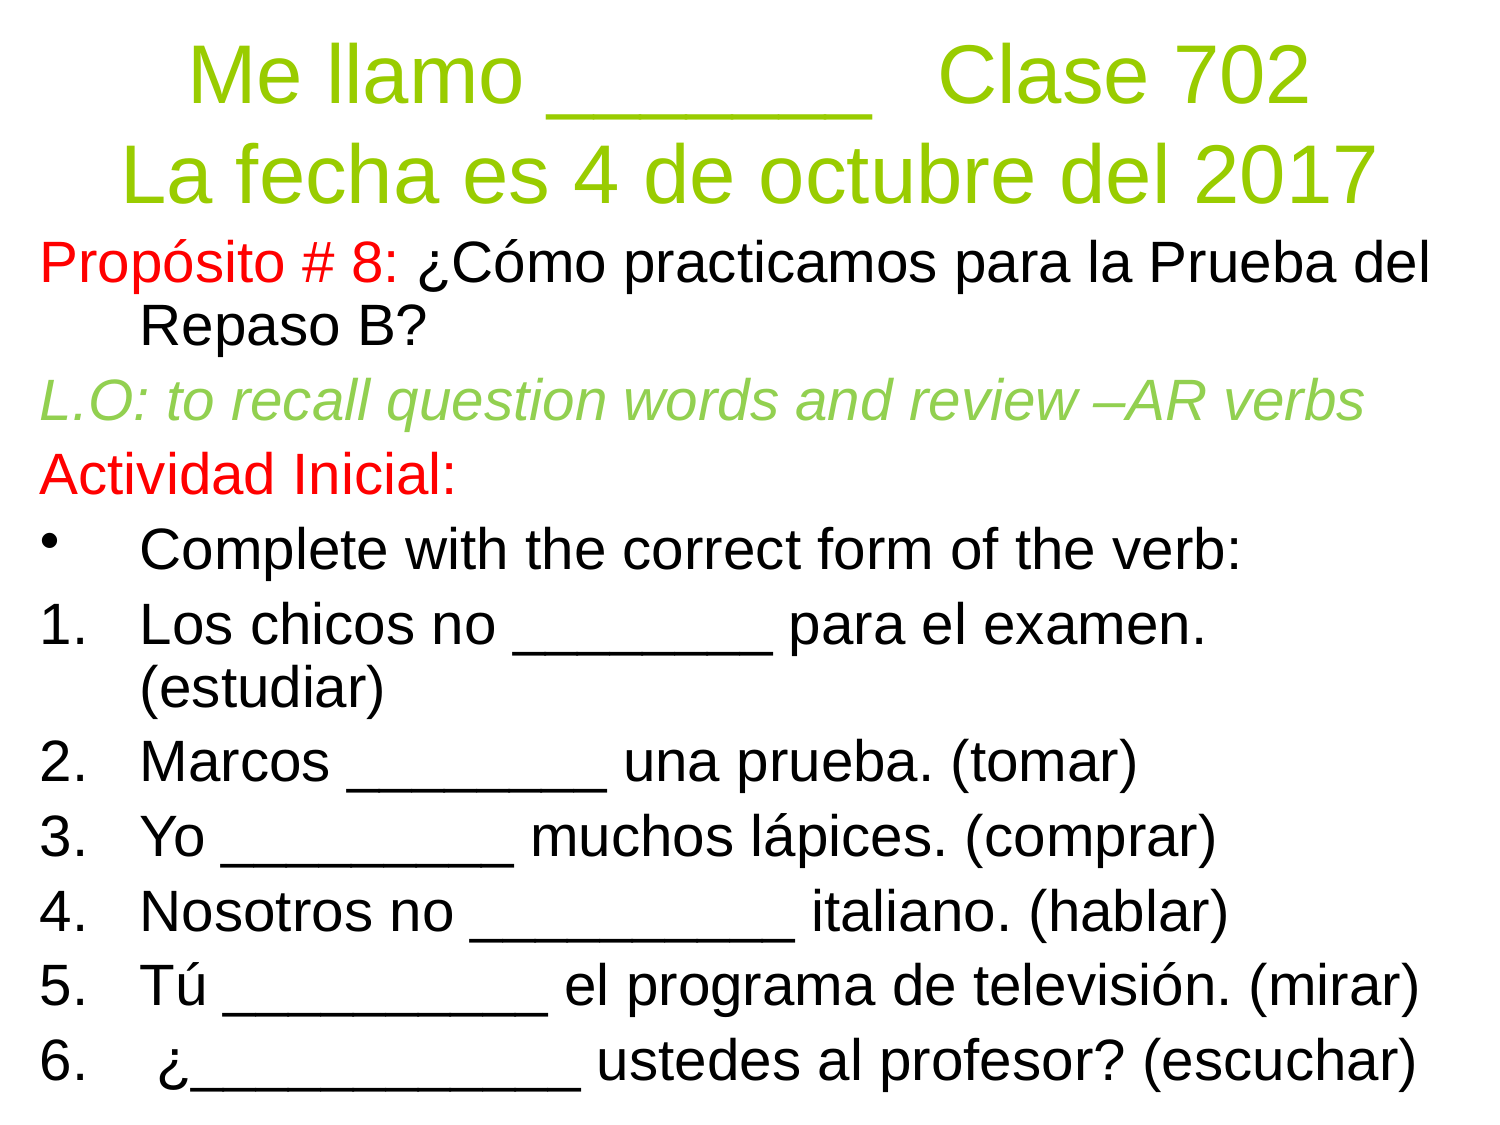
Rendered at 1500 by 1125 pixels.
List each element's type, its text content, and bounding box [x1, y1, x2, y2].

text_box Propósito # 8: ¿Cómo practicamos para la Prueba del Repaso B? L.O: to recall question words and review –AR verbs Actividad Inicial: Complete with the correct form of the verb: Los chicos no ________ para el examen. (estudiar) Marcos ________ una prueba. (tomar) Yo _________ muchos lápices. (comprar) Nosotros no __________ italiano. (hablar) Tú __________ el programa de televisión. (mirar) ¿____________ ustedes al profesor? (escuchar) [24, 224, 1475, 1050]
text_box Me llamo _______ Clase 702 La fecha es 4 de octubre del 2017 [0, 12, 1500, 200]
